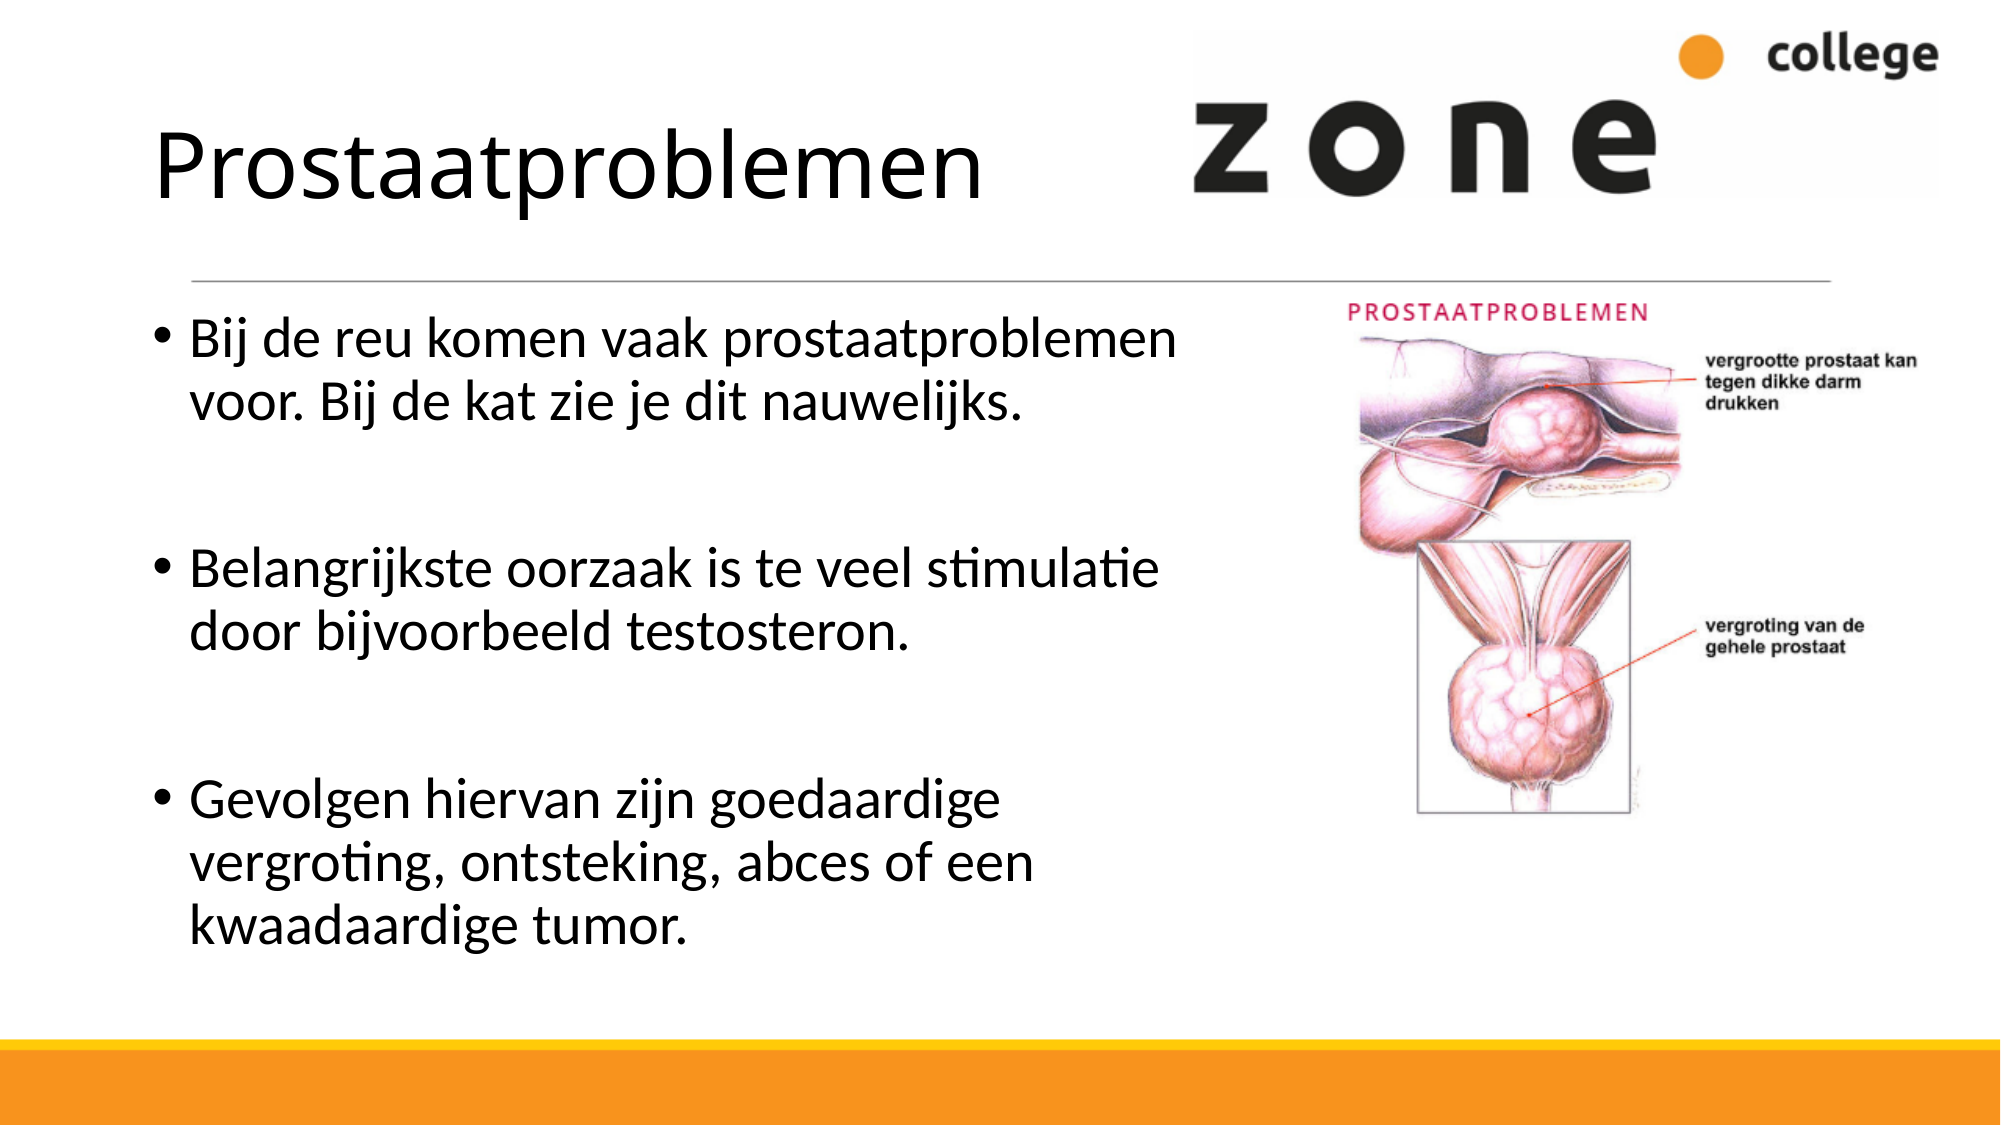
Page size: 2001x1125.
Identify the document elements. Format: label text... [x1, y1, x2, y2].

title Prostaatproblemen [137, 59, 1863, 278]
list Bij de reu komen vaak prostaatproblemen voor. Bij de kat zie je dit nauwelijks. Belangrijkste oorzaak is te veel stimulatie door bijvoorbeeld testosteron. Gevolgen hiervan zijn goedaardige vergroting, ontsteking, abces of een kwaadaardige tumor. [137, 299, 1271, 1014]
picture [0, 0, 2001, 1125]
